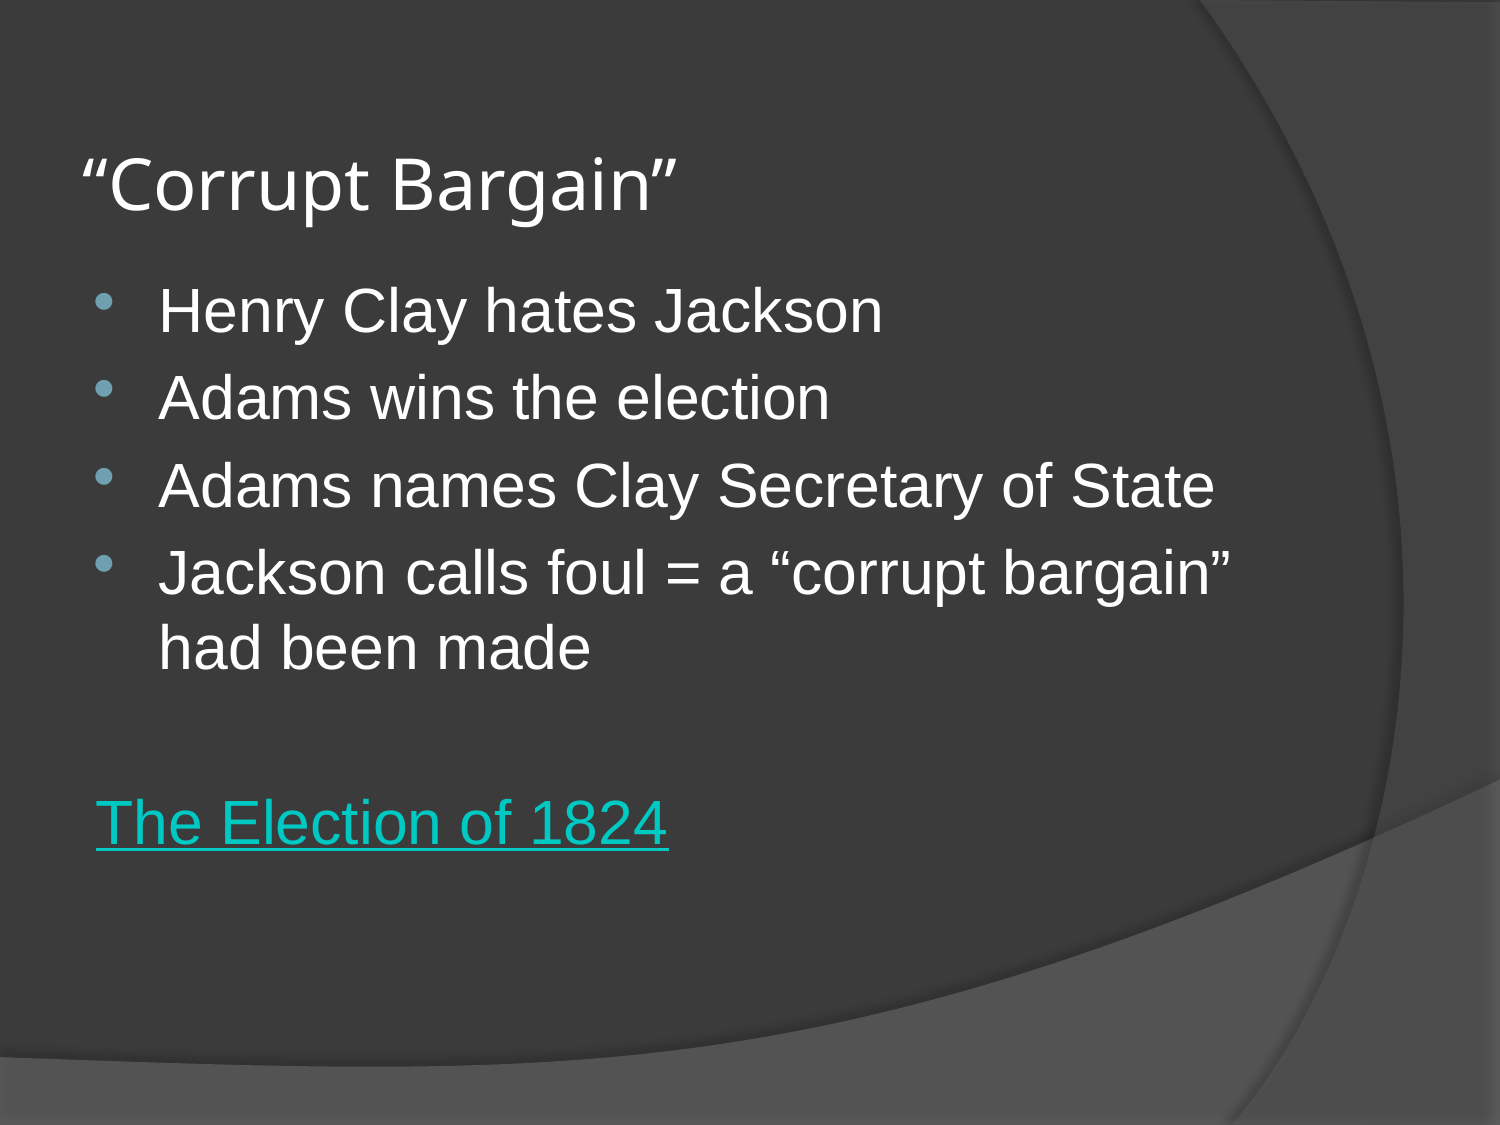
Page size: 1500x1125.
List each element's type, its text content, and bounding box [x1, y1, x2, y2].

title “Corrupt Bargain” [75, 45, 1300, 233]
list Henry Clay hates Jackson Adams wins the election Adams names Clay Secretary of State Jackson calls foul = a “corrupt bargain” had been made The Election of 1824 [75, 262, 1300, 1005]
